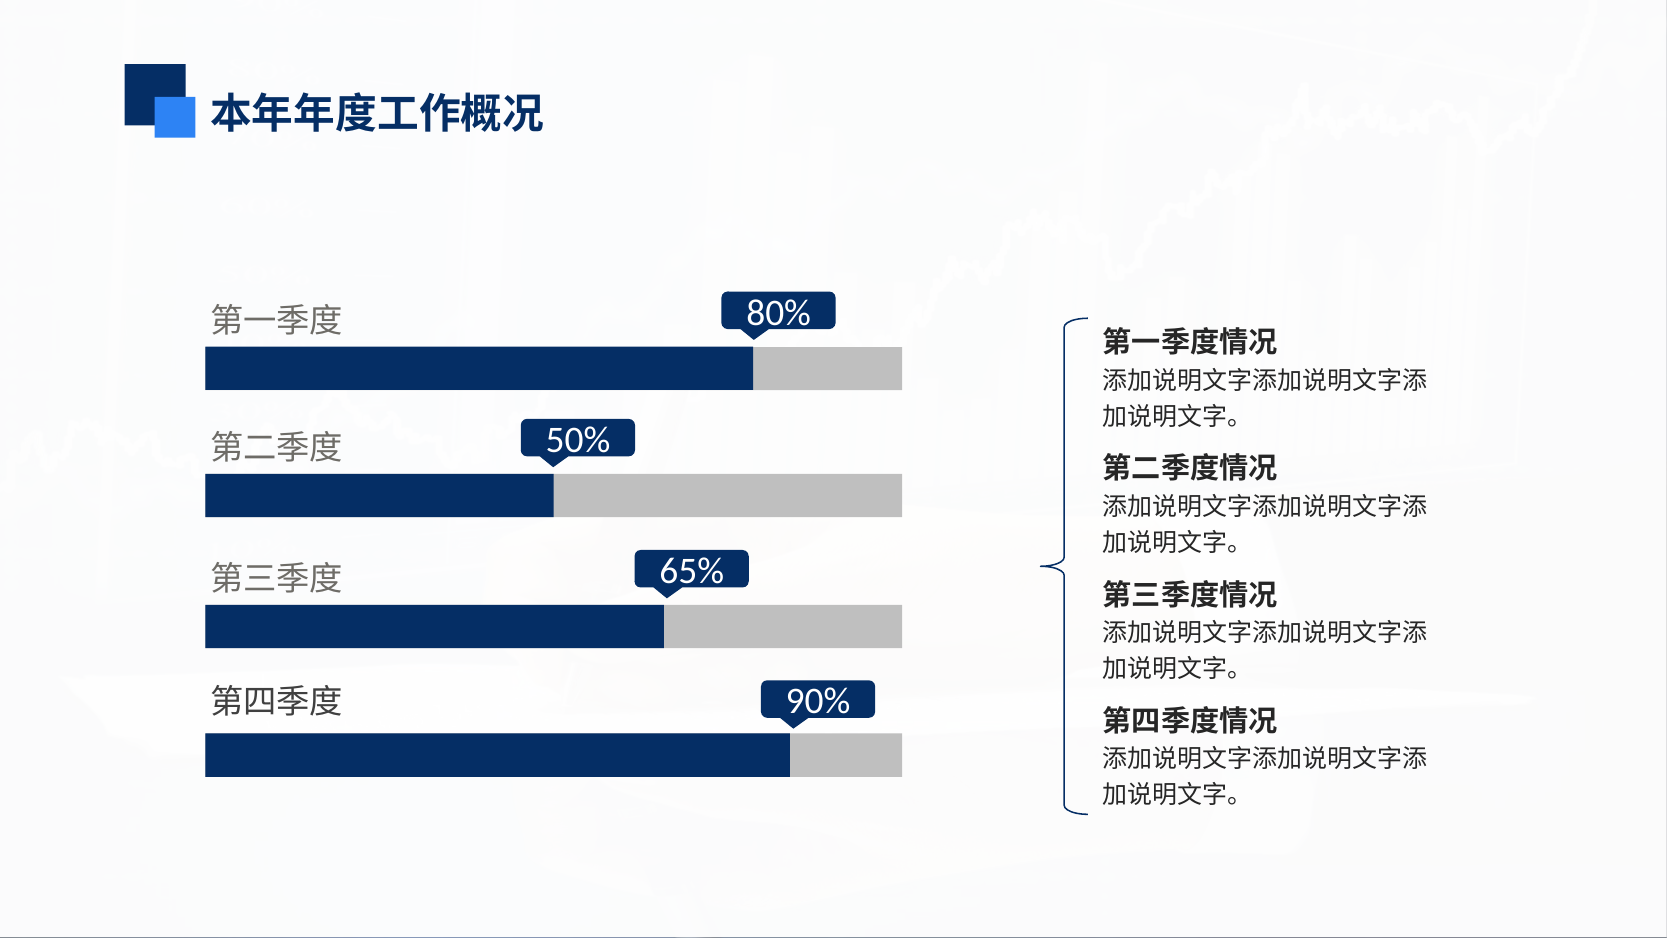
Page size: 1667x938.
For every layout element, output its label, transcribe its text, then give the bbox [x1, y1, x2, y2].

text_box [123, 62, 188, 127]
text_box 第一季度情况 添加说明文字添加说明文字添加说明文字。 [1087, 309, 1466, 435]
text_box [195, 672, 903, 778]
text_box [1039, 317, 1087, 816]
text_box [195, 549, 903, 649]
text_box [195, 418, 903, 518]
text_box 第三季度情况 添加说明文字添加说明文字添加说明文字。 [1087, 561, 1466, 687]
text_box 本年年度工作概况 [195, 78, 574, 144]
text_box [153, 95, 197, 140]
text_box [195, 291, 903, 391]
text_box 第二季度情况 添加说明文字添加说明文字添加说明文字。 [1087, 435, 1466, 561]
text_box 第四季度情况 添加说明文字添加说明文字添加说明文字。 [1087, 687, 1466, 823]
